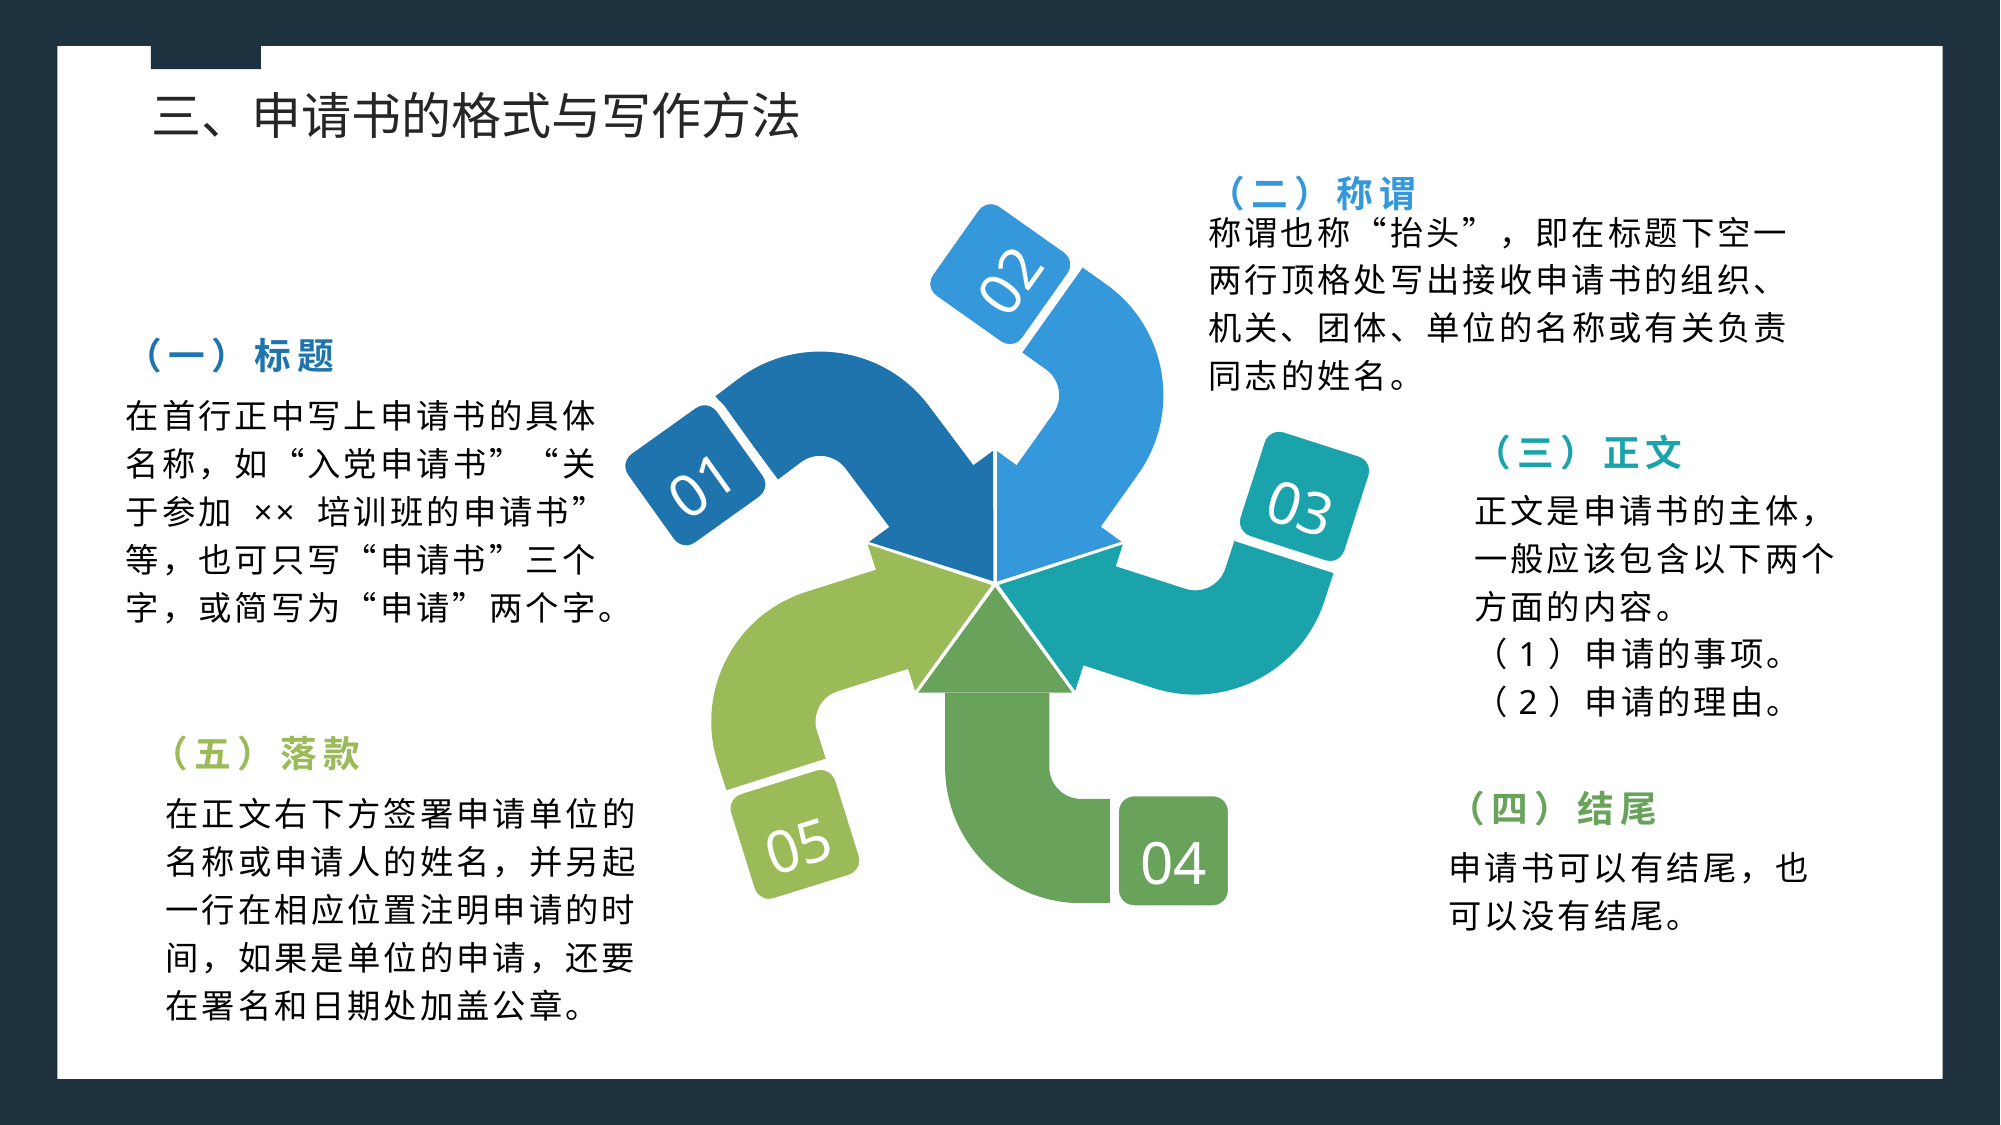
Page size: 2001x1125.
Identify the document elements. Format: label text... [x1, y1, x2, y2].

text_box 03 [1235, 426, 1374, 566]
text_box [997, 542, 1125, 694]
text_box 01 [648, 400, 771, 551]
text_box 02 [925, 199, 1075, 349]
text_box 在正文右下方签署申请单位的名称或申请人的姓名，并另起一行在相应位置注明申请的时间，如果是单位的申请，还要在署名和日期处加盖公章。 [150, 785, 677, 1034]
text_box （三）正文 [1459, 412, 1872, 474]
text_box 05 [725, 765, 865, 904]
text_box [1082, 541, 1334, 695]
text_box 04 [1114, 791, 1233, 911]
text_box [945, 692, 1110, 904]
text_box 在首行正中写上申请书的具体名称，如“入党申请书”“关于参加 ×× 培训班的申请书”等，也可只写“申请书”三个字，或简写为“申请”两个字。 [111, 387, 648, 651]
text_box 三、申请书的格式与写作方法 [150, 77, 906, 152]
text_box 申请书可以有结尾，也可以没有结尾。 [1433, 839, 1847, 980]
text_box （一）标题 [111, 316, 524, 378]
text_box [866, 543, 994, 694]
text_box [715, 351, 974, 529]
text_box 称谓也称“抬头”，即在标题下空一两行顶格处写出接收申请书的组织、机关、团体、单位的名称或有关负责同志的姓名。 [1193, 203, 1828, 390]
text_box [711, 570, 906, 791]
text_box （五）落款 [136, 714, 550, 776]
text_box [916, 585, 1075, 694]
text_box [1010, 267, 1164, 535]
text_box （二）称谓 [1193, 154, 1606, 203]
text_box （四）结尾 [1433, 768, 1847, 830]
text_box 正文是申请书的主体，一般应该包含以下两个方面的内容。 （1）申请的事项。 （2）申请的理由。 [1459, 482, 1872, 730]
text_box [866, 448, 995, 583]
text_box [995, 448, 1124, 583]
